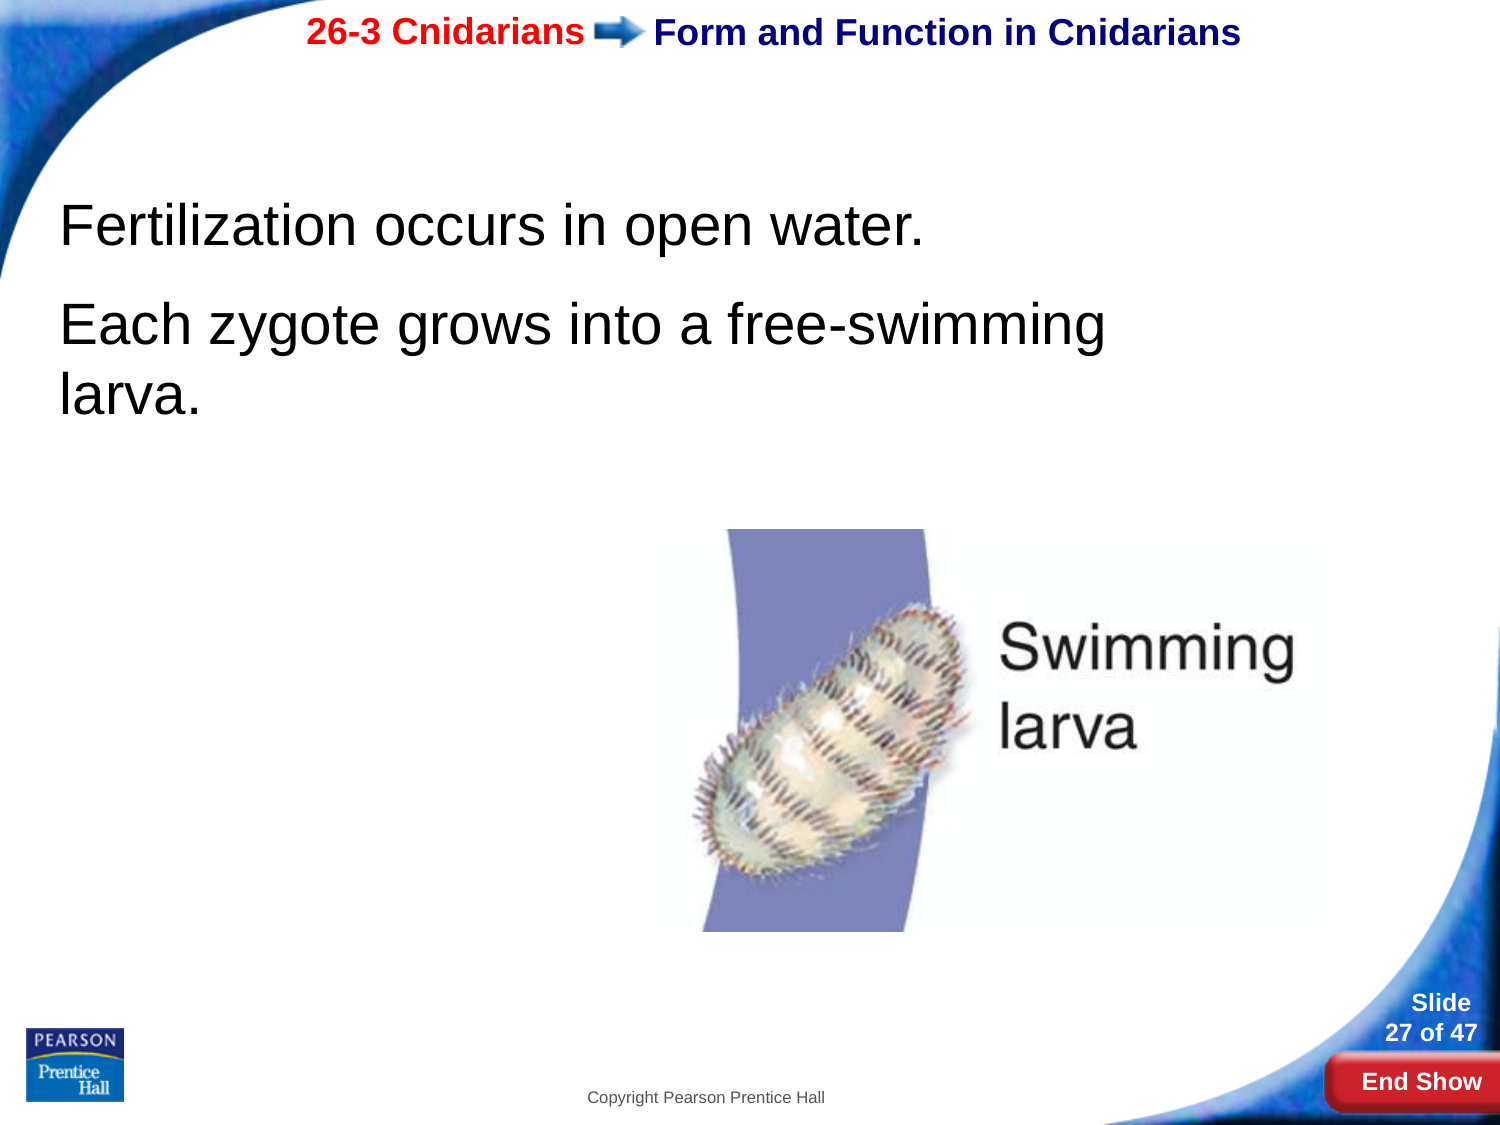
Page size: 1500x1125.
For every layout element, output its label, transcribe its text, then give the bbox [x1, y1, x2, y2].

list Fertilization occurs in open water. Each zygote grows into a free-swimming larva. [44, 179, 1221, 976]
footer Copyright Pearson Prentice Hall [468, 1078, 945, 1105]
title Form and Function in Cnidarians [638, 0, 1308, 76]
picture [0, 0, 1500, 1125]
